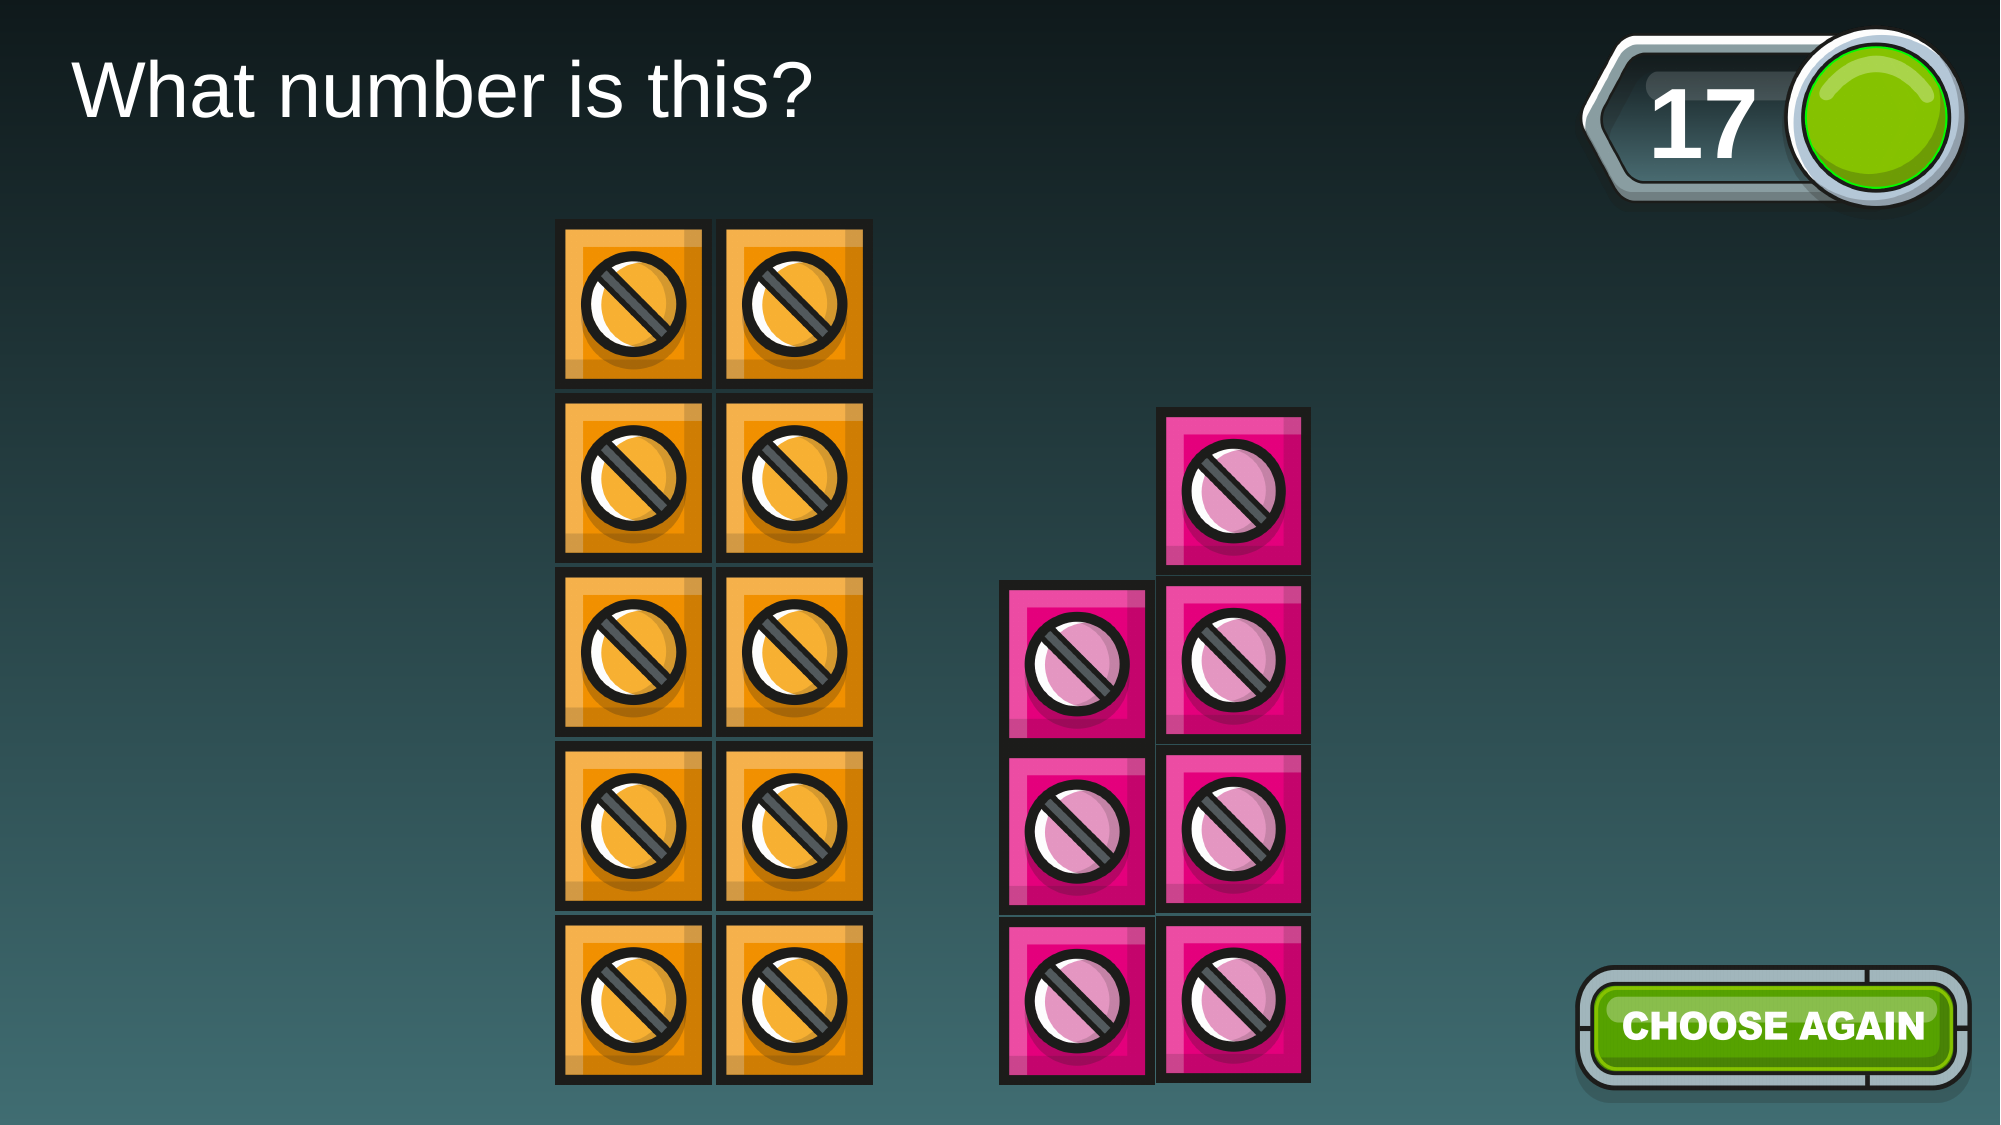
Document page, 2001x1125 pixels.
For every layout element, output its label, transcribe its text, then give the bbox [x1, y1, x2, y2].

picture [1575, 965, 1972, 1104]
picture [716, 741, 873, 911]
picture [716, 915, 873, 1085]
picture [554, 393, 712, 563]
picture [716, 567, 873, 737]
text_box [999, 407, 1311, 1085]
picture [716, 393, 873, 563]
picture [554, 741, 712, 911]
text_box What number is this? [55, 30, 1093, 162]
picture [554, 567, 712, 737]
picture [1575, 25, 1971, 221]
picture [716, 219, 873, 389]
picture [554, 915, 712, 1085]
picture [554, 219, 712, 389]
